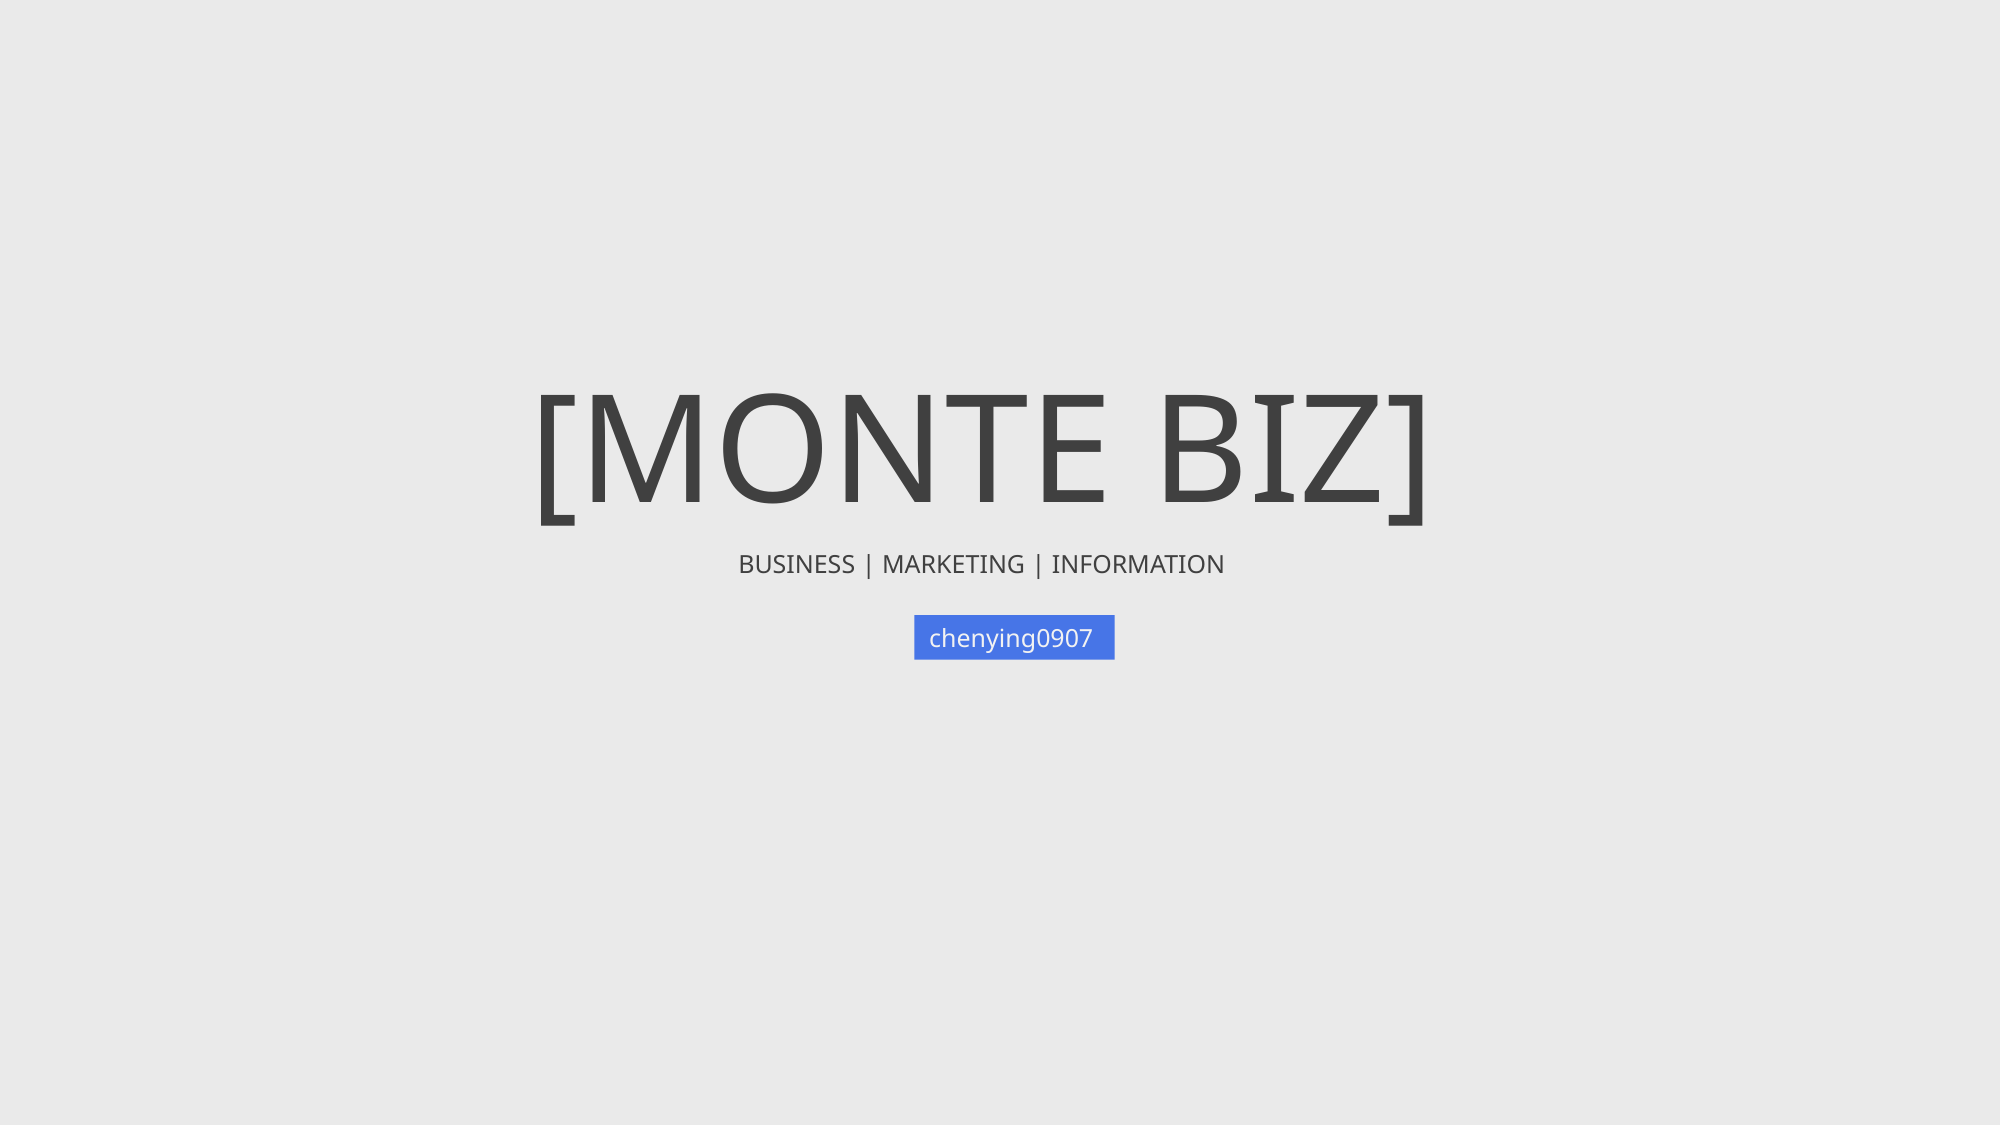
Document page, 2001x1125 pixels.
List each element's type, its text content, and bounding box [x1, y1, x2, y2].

text_box chenying0907 [914, 615, 1115, 660]
text_box [0, 0, 2000, 1125]
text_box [584, 344, 1380, 588]
